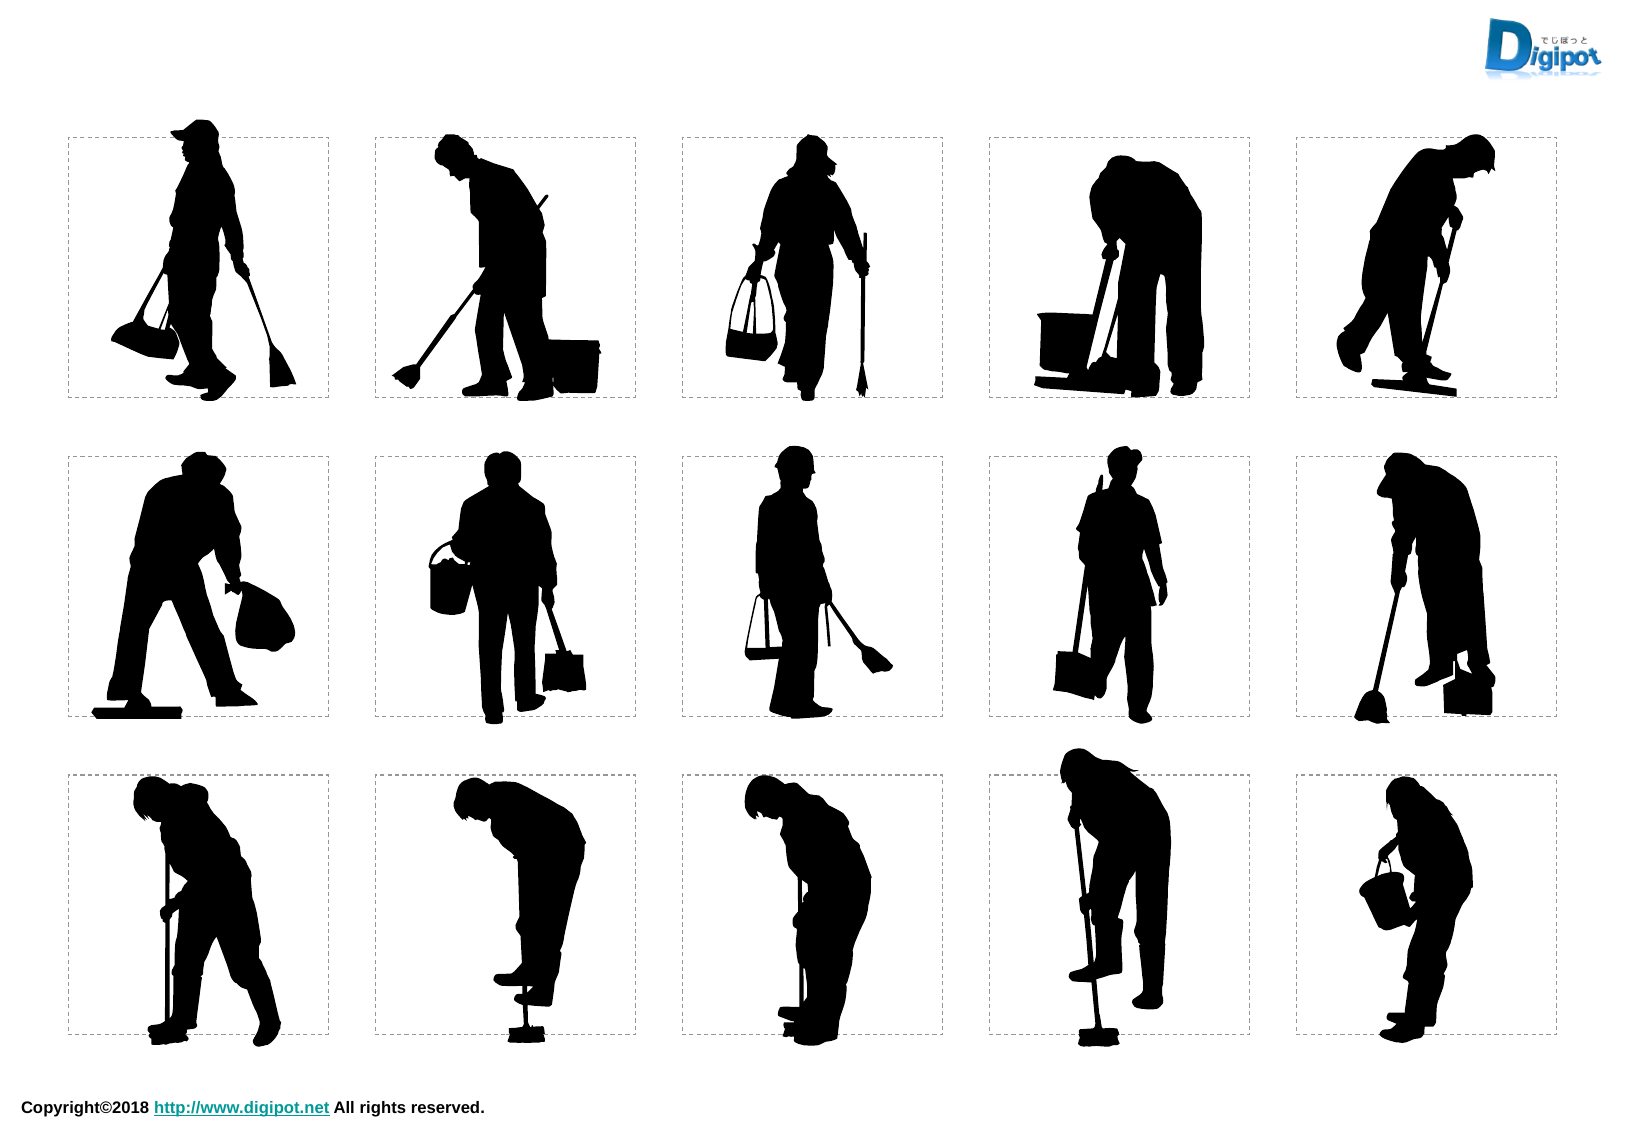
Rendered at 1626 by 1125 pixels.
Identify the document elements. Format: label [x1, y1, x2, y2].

text_box [725, 134, 871, 401]
text_box [453, 777, 587, 1043]
text_box [428, 451, 587, 725]
text_box [1052, 446, 1168, 724]
text_box [111, 119, 297, 401]
text_box [1033, 155, 1205, 398]
text_box [1060, 748, 1172, 1047]
text_box [391, 134, 602, 401]
text_box [91, 451, 296, 719]
text_box [1354, 452, 1496, 724]
text_box [1359, 776, 1473, 1044]
text_box [1336, 134, 1496, 397]
text_box [744, 775, 872, 1046]
picture [1485, 18, 1602, 82]
text_box [133, 776, 282, 1047]
text_box [744, 445, 894, 719]
